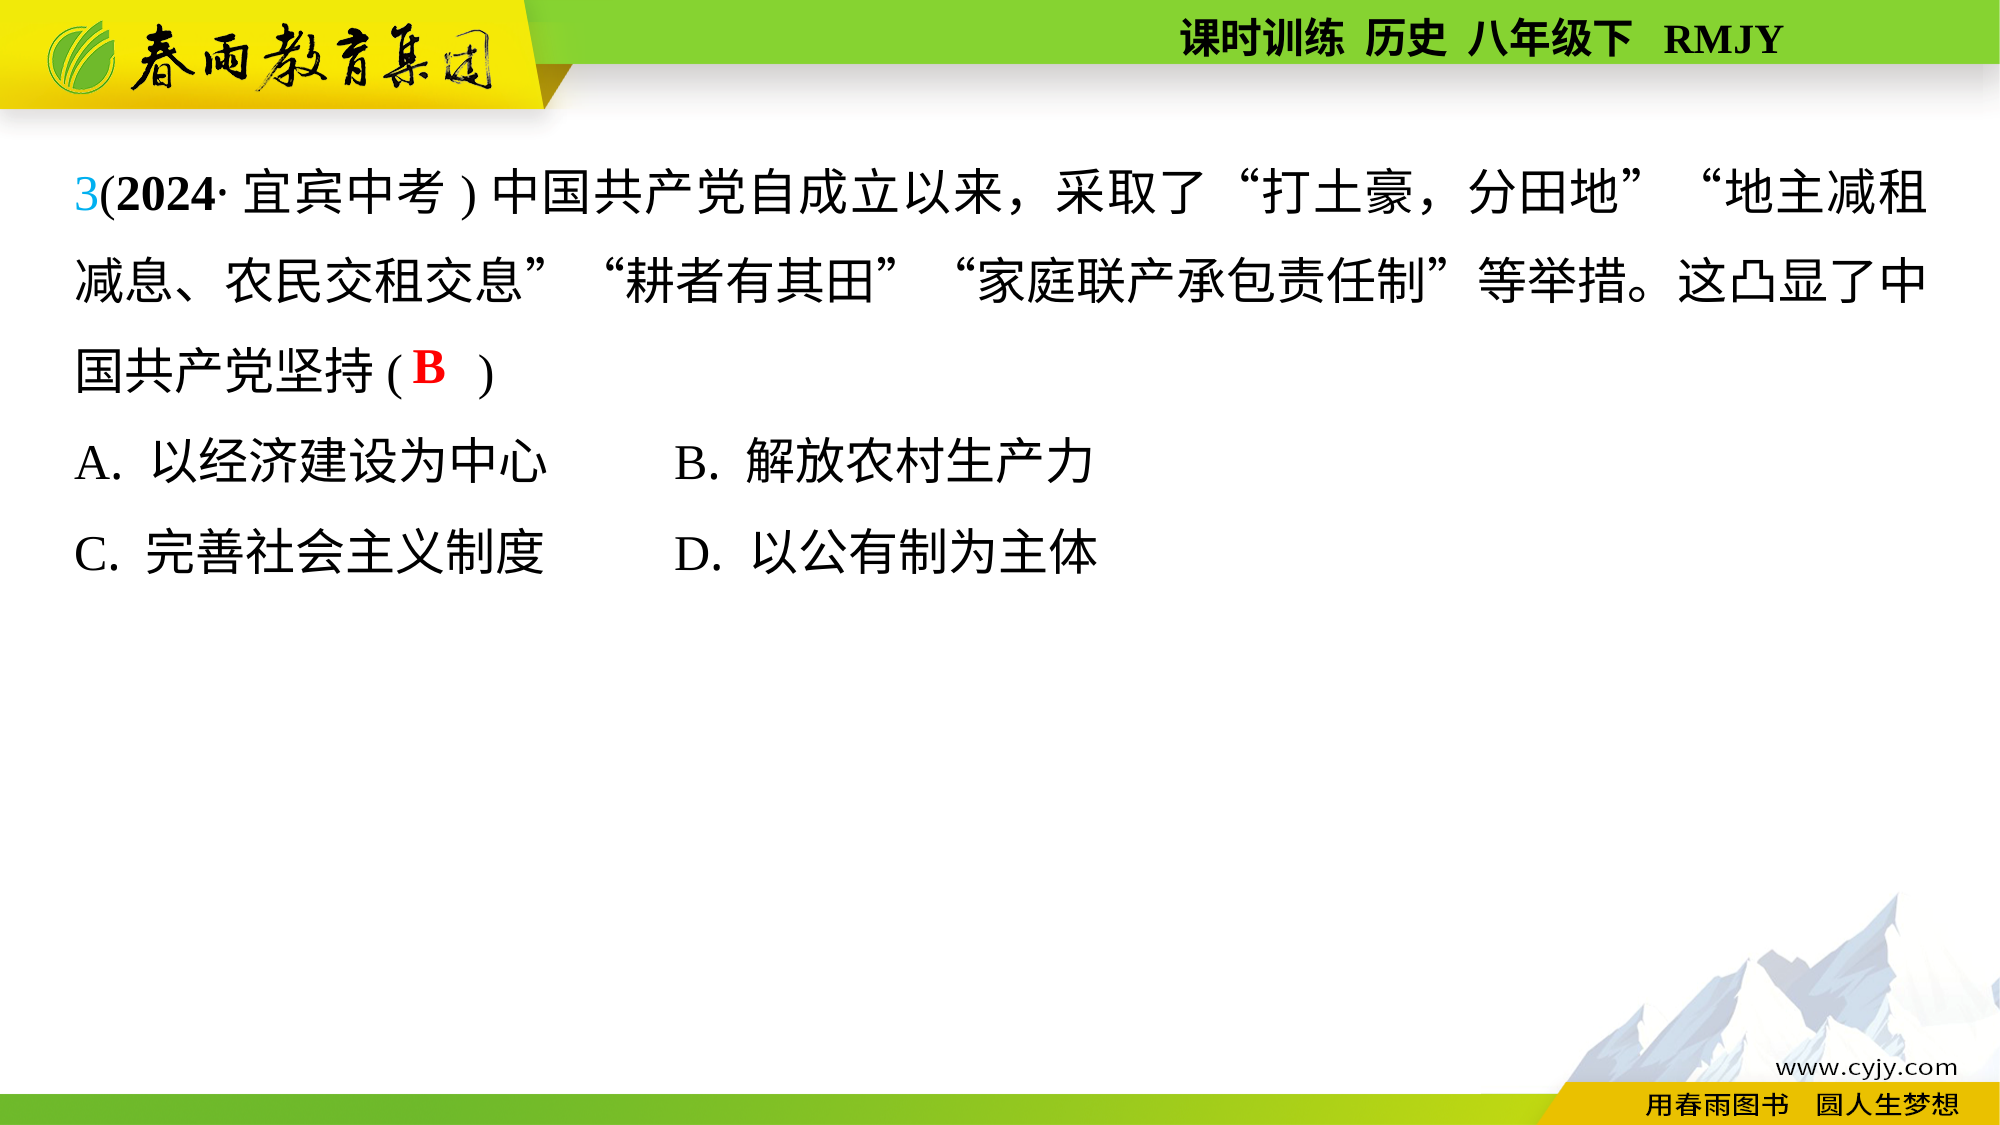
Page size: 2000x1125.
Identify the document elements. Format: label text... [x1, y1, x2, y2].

text_box B [397, 326, 461, 401]
picture [0, 0, 2000, 1125]
list 3(2024·宜宾中考)中国共产党自成立以来，采取了“打土豪，分田地”“地主减租减息、农民交租交息”“耕者有其田”“家庭联产承包责任制”等举措。这凸显了中国共产党坚持( ) A. 以经济建设为中心 B. 解放农村生产力 C. 完善社会主义制度 D. 以公有制为主体 [59, 122, 1944, 581]
